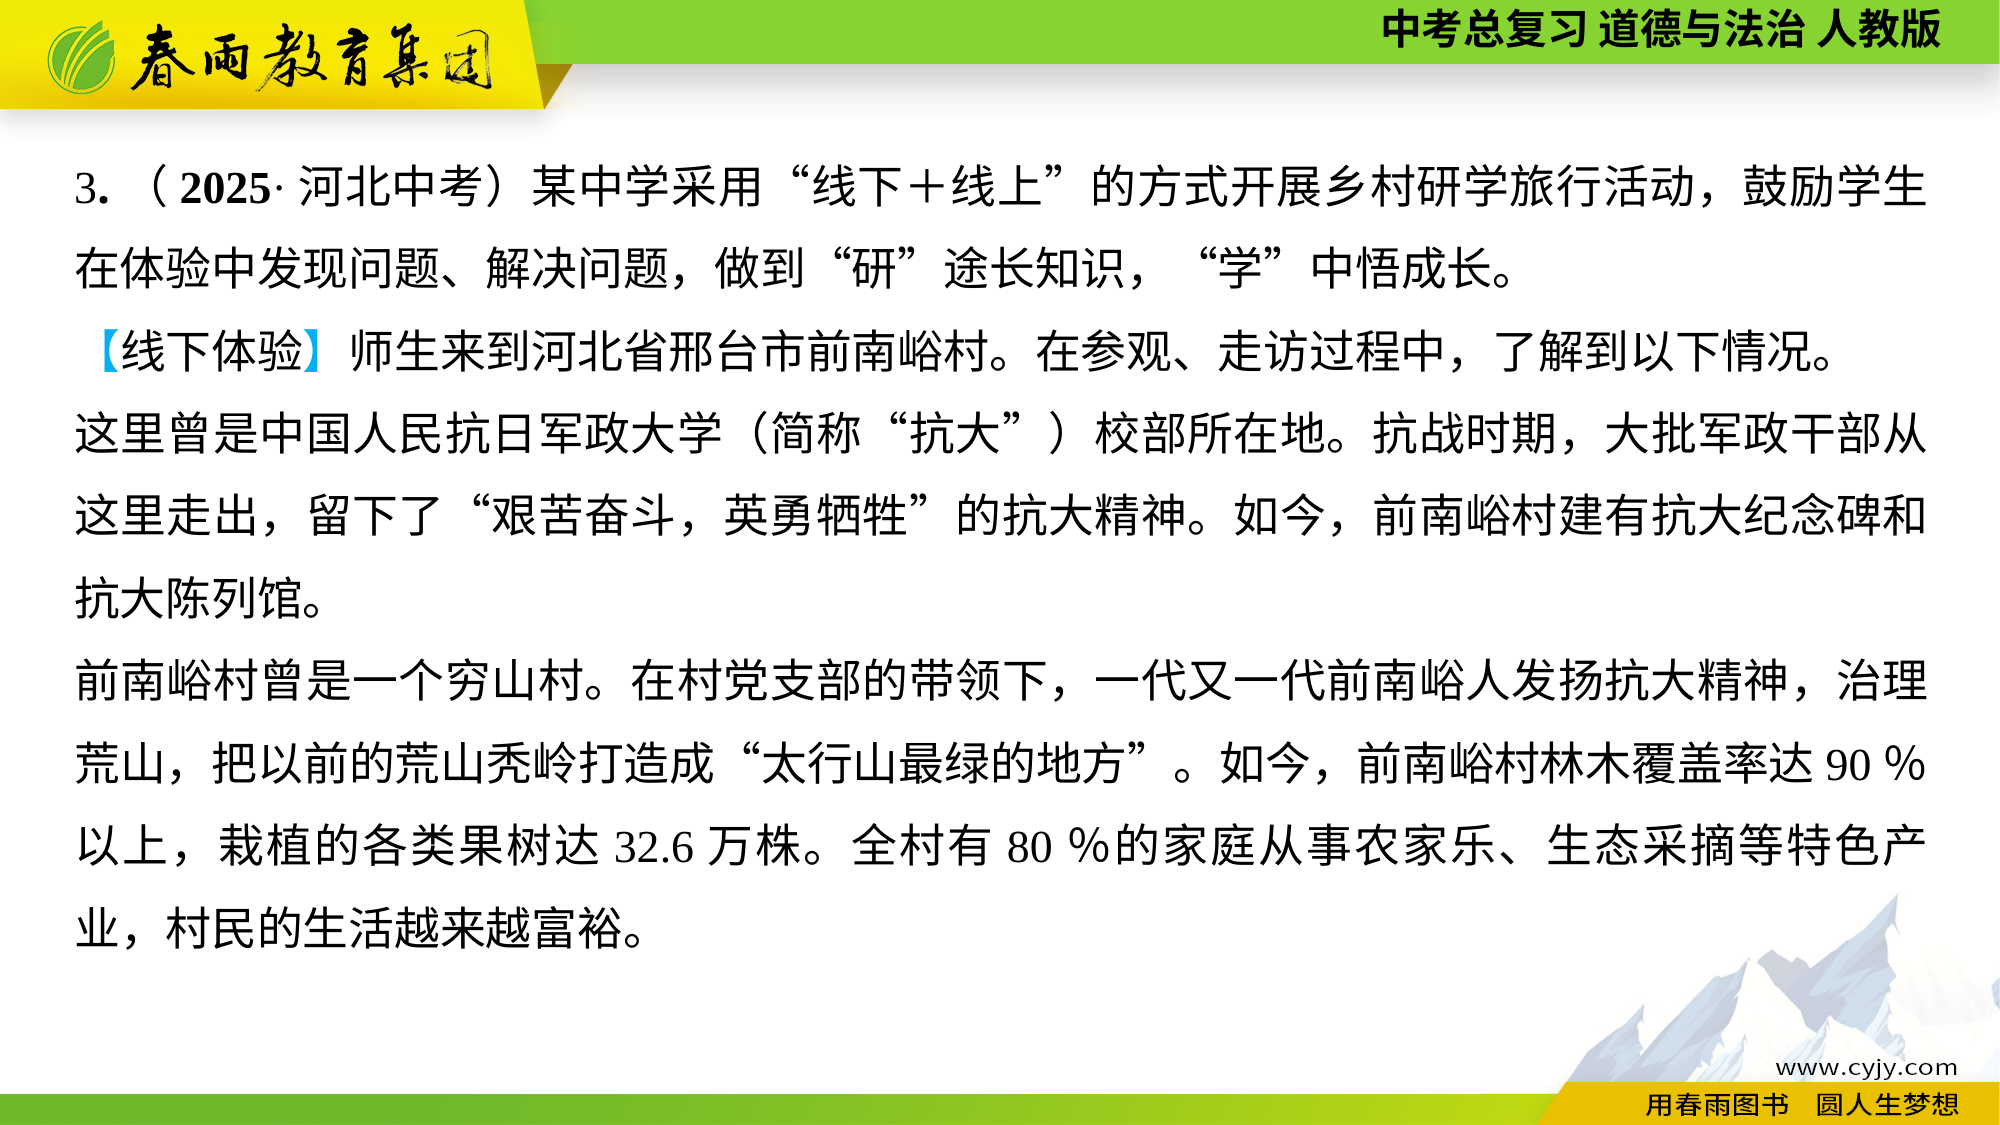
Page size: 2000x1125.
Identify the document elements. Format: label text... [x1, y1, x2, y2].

picture [0, 0, 2000, 1125]
list 3.（2025·河北中考）某中学采用“线下＋线上”的方式开展乡村研学旅行活动，鼓励学生在体验中发现问题、解决问题，做到“研”途长知识，“学”中悟成长。 【线下体验】师生来到河北省邢台市前南峪村。在参观、走访过程中，了解到以下情况。 这里曾是中国人民抗日军政大学（简称“抗大”）校部所在地。抗战时期，大批军政干部从这里走出，留下了“艰苦奋斗，英勇牺牲”的抗大精神。如今，前南峪村建有抗大纪念碑和抗大陈列馆。 前南峪村曾是一个穷山村。在村党支部的带领下，一代又一代前南峪人发扬抗大精神，治理荒山，把以前的荒山秃岭打造成“太行山最绿的地方”。如今，前南峪村林木覆盖率达90％以上，栽植的各类果树达32.6万株。全村有80％的家庭从事农家乐、生态采摘等特色产业，村民的生活越来越富裕。 [59, 122, 1944, 971]
